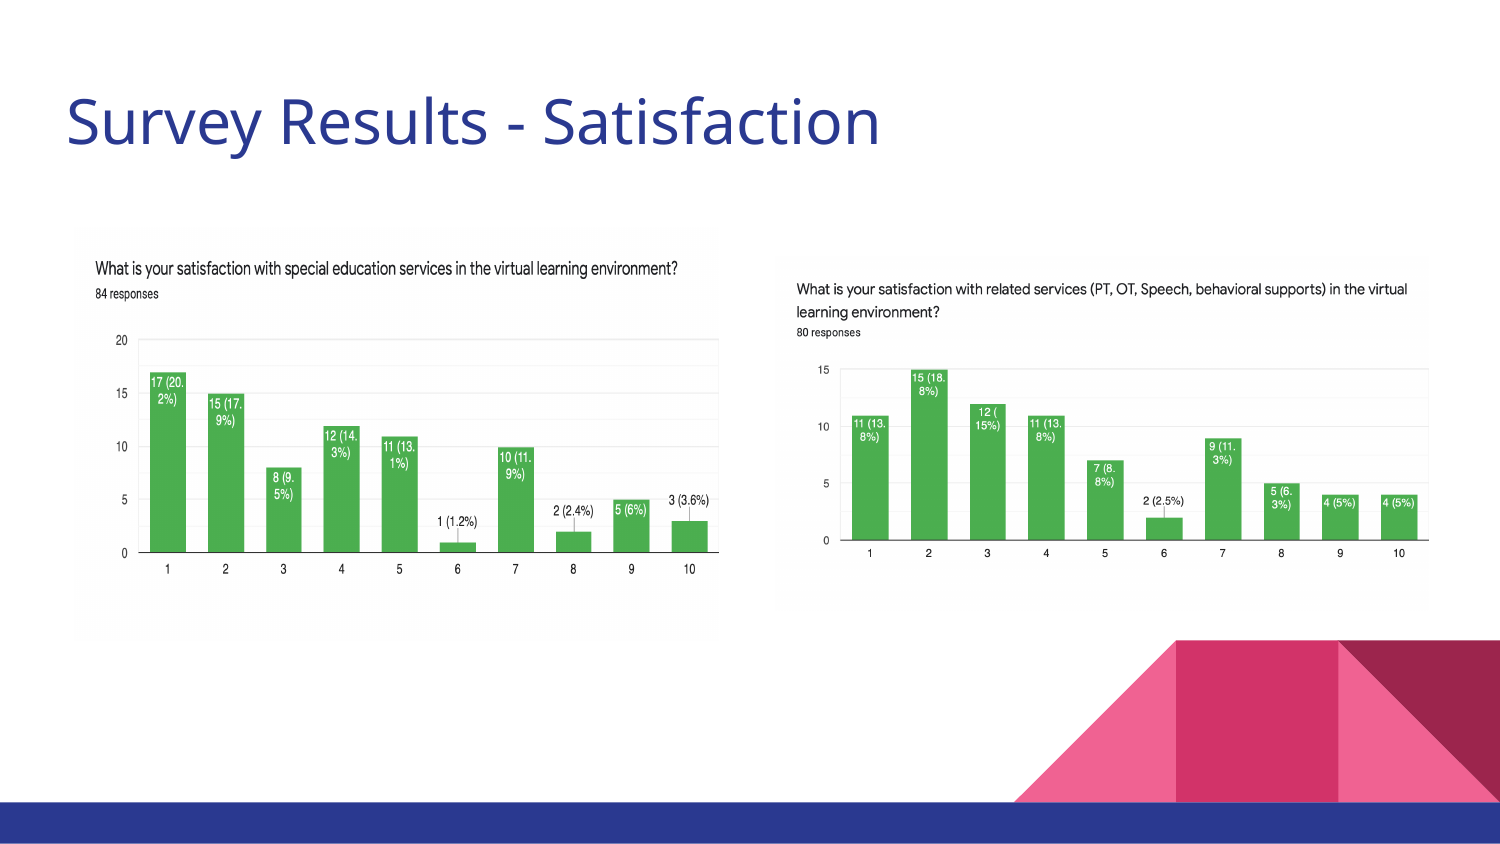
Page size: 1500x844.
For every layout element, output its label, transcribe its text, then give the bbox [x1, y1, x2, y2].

picture [775, 256, 1430, 612]
picture [74, 226, 719, 641]
title Survey Results - Satisfaction [51, 67, 1449, 167]
